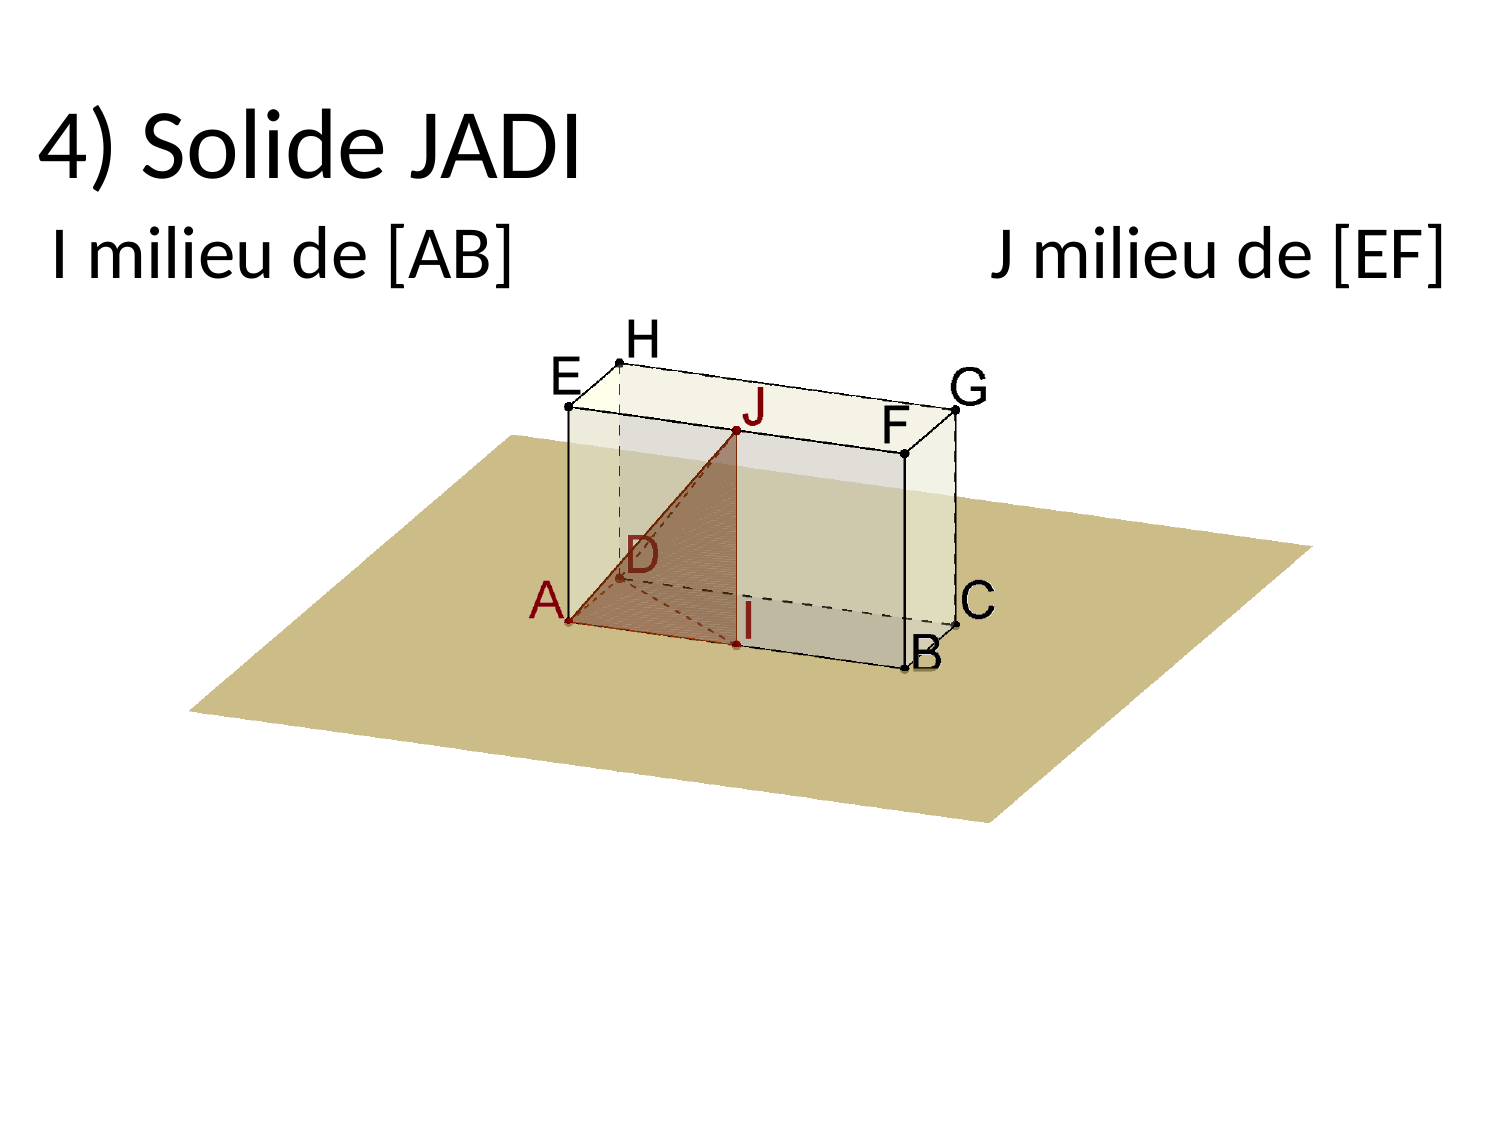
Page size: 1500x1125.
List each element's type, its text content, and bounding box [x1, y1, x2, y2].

picture [1, 187, 1498, 938]
title 4) Solide JADI [0, 45, 1500, 187]
